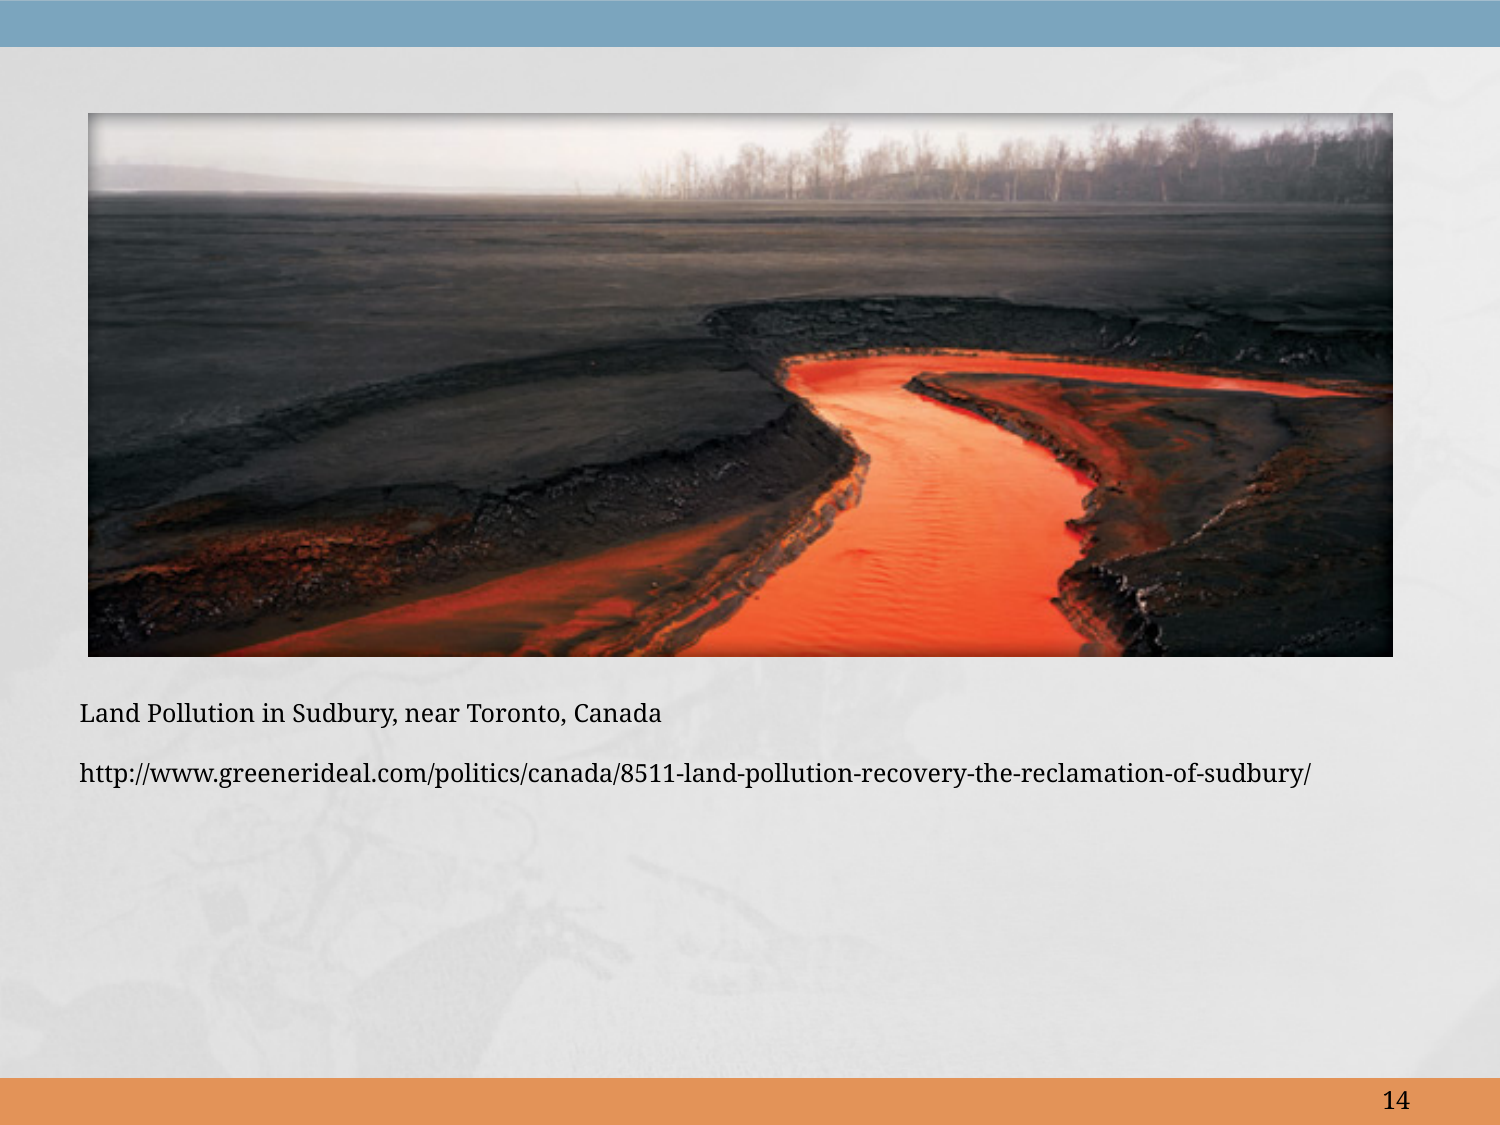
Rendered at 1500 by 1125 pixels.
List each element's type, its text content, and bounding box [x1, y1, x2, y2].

picture [88, 113, 1393, 657]
slide_number 14 [1074, 1078, 1425, 1125]
text_box Land Pollution in Sudbury, near Toronto, Canada http://www.greenerideal.com/politics/canada/8511-land-pollution-recovery-the-reclamation-of-sudbury/ [64, 690, 1328, 795]
